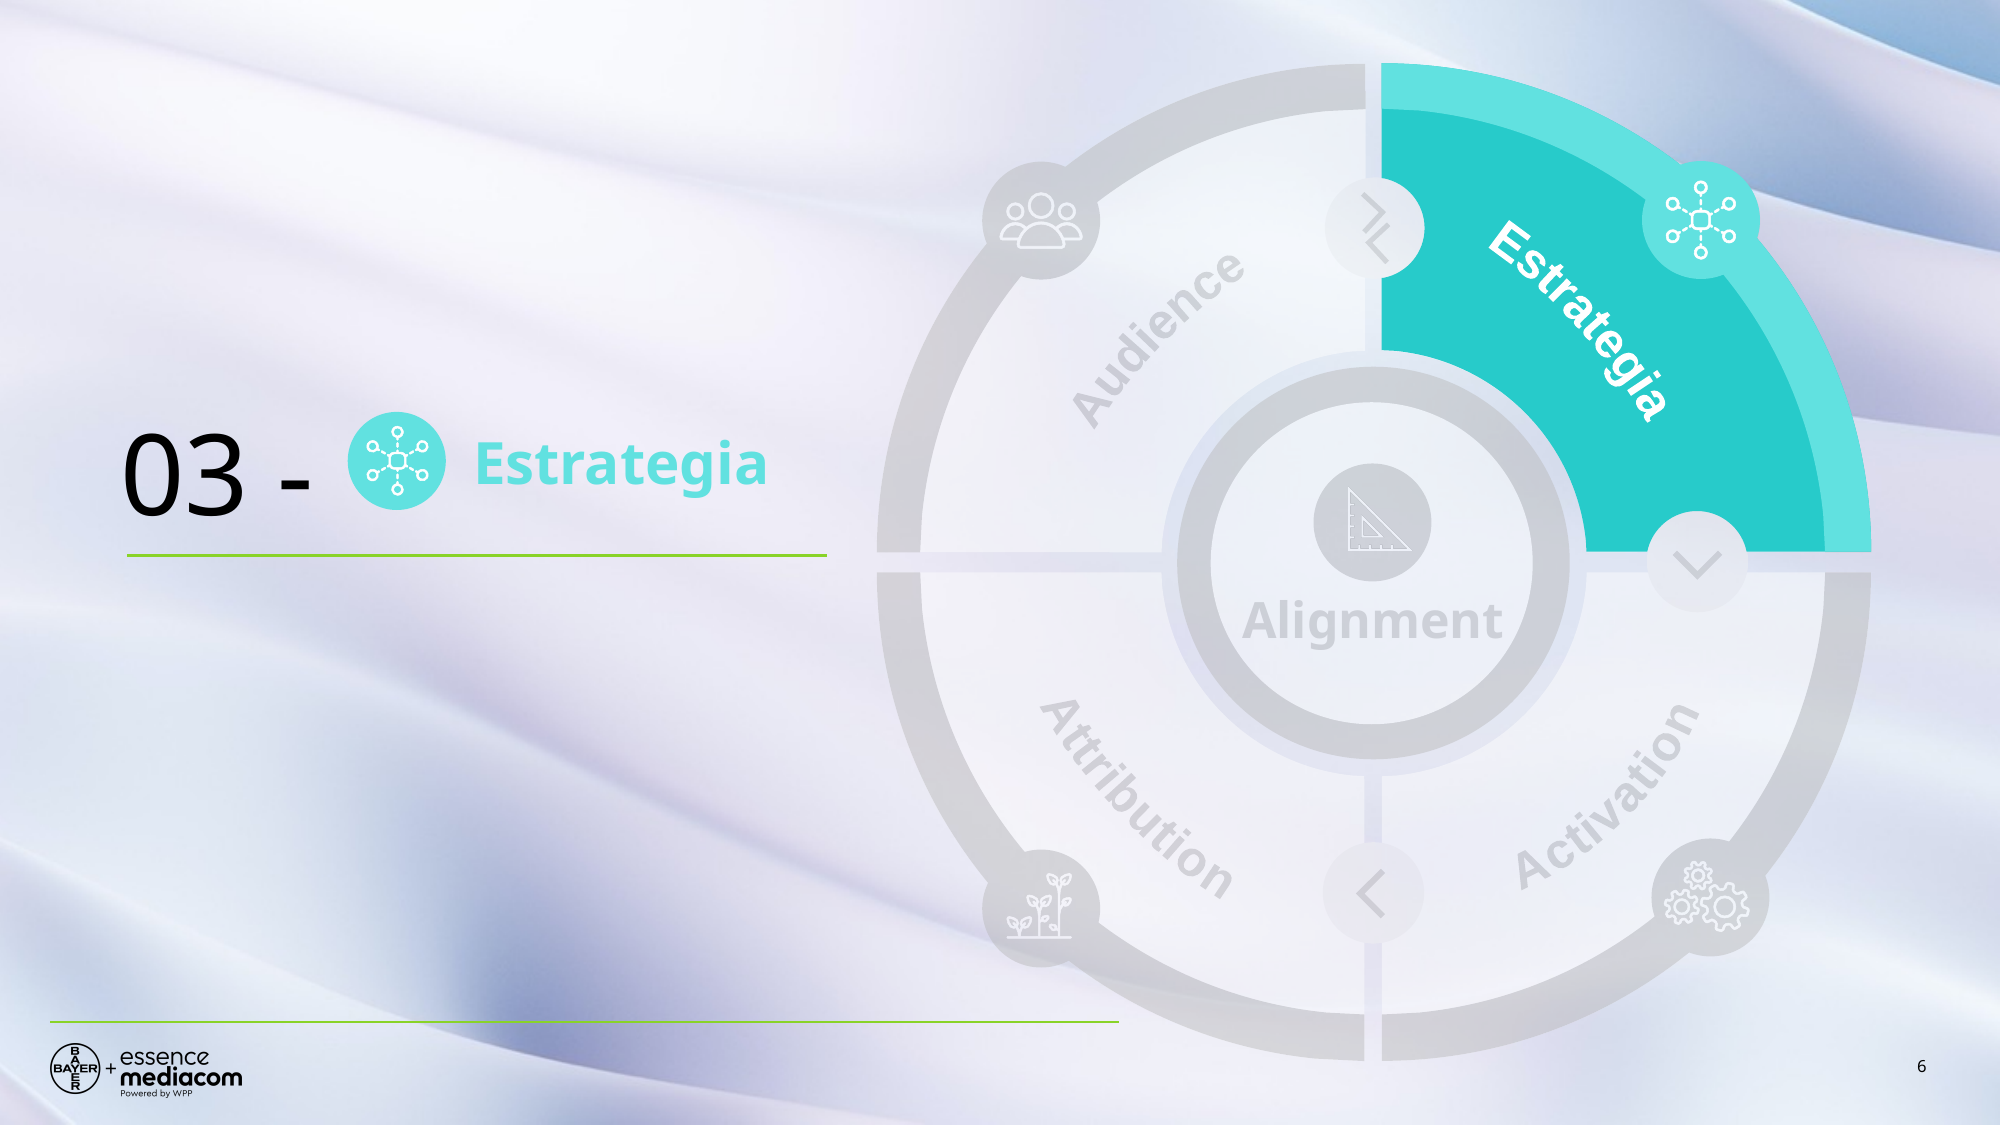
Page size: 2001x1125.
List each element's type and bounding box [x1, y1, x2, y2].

picture [0, 0, 842, 1125]
text_box [842, 0, 2000, 1125]
text_box [105, 395, 827, 651]
